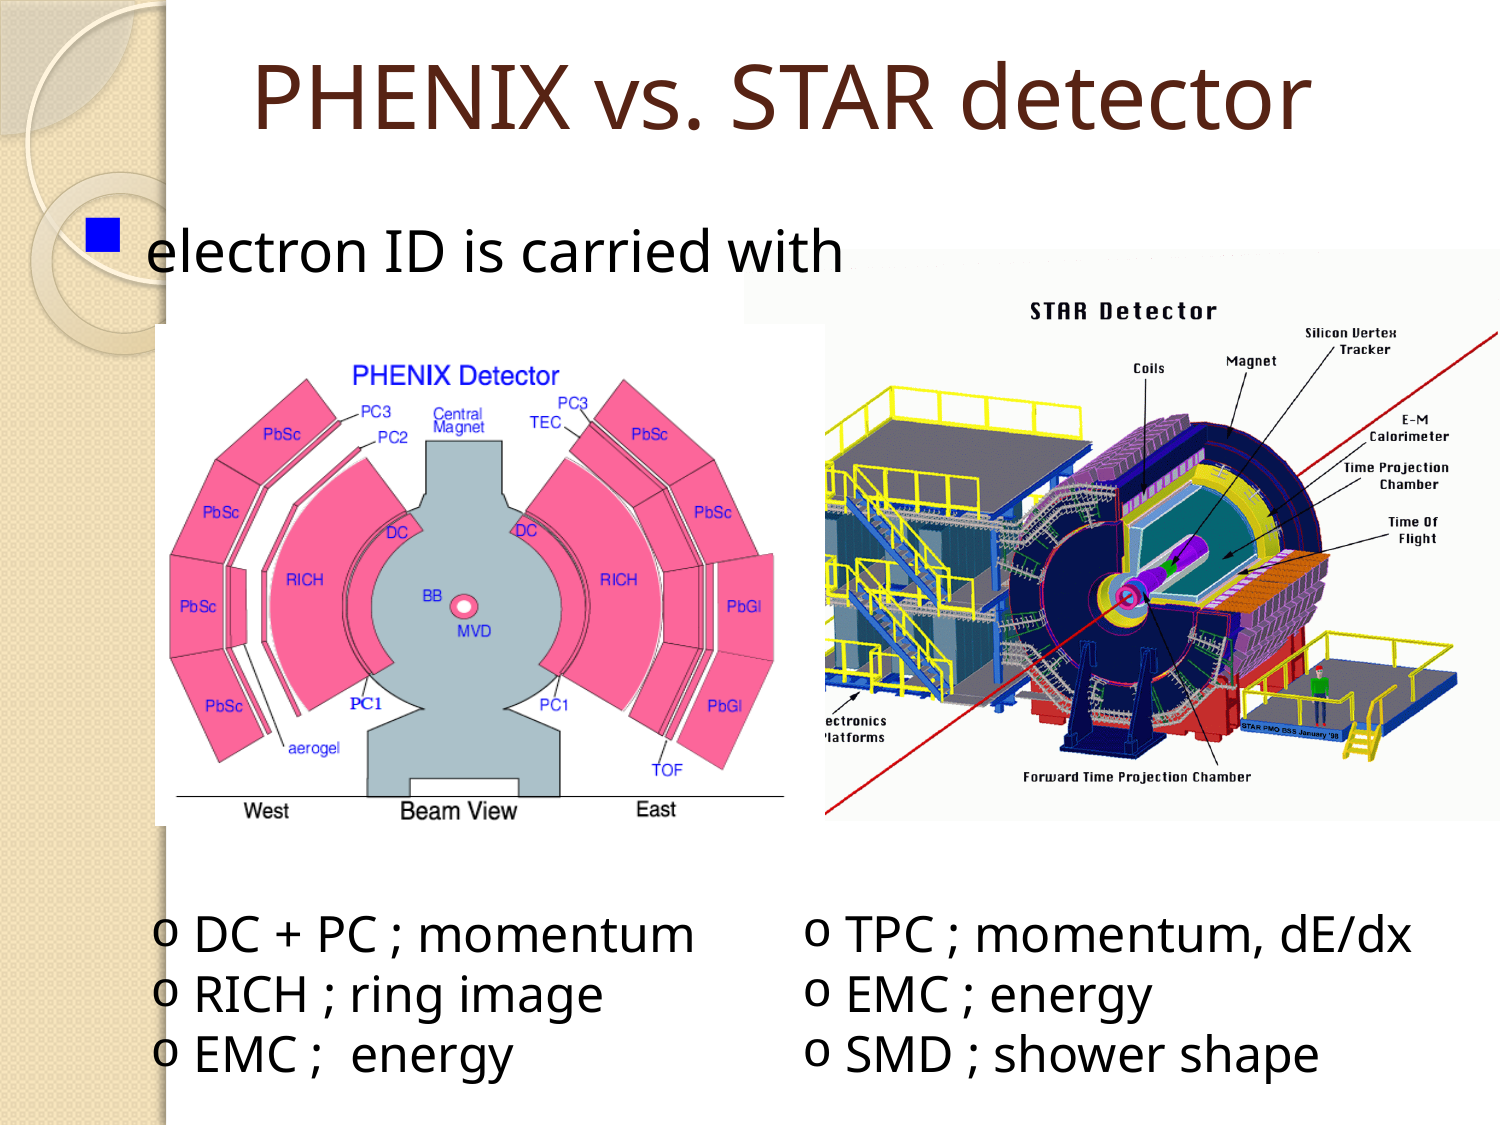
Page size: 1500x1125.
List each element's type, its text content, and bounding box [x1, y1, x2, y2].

title PHENIX vs. STAR detector [235, 0, 1466, 188]
text_box DC + PC ; momentum RICH ; ring image EMC ; energy [135, 895, 711, 1091]
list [743, 249, 1500, 821]
text_box TPC ; momentum, dE/dx EMC ; energy SMD ; shower shape [787, 895, 1429, 1091]
picture [155, 324, 825, 827]
text_box electron ID is carried with [62, 207, 861, 292]
